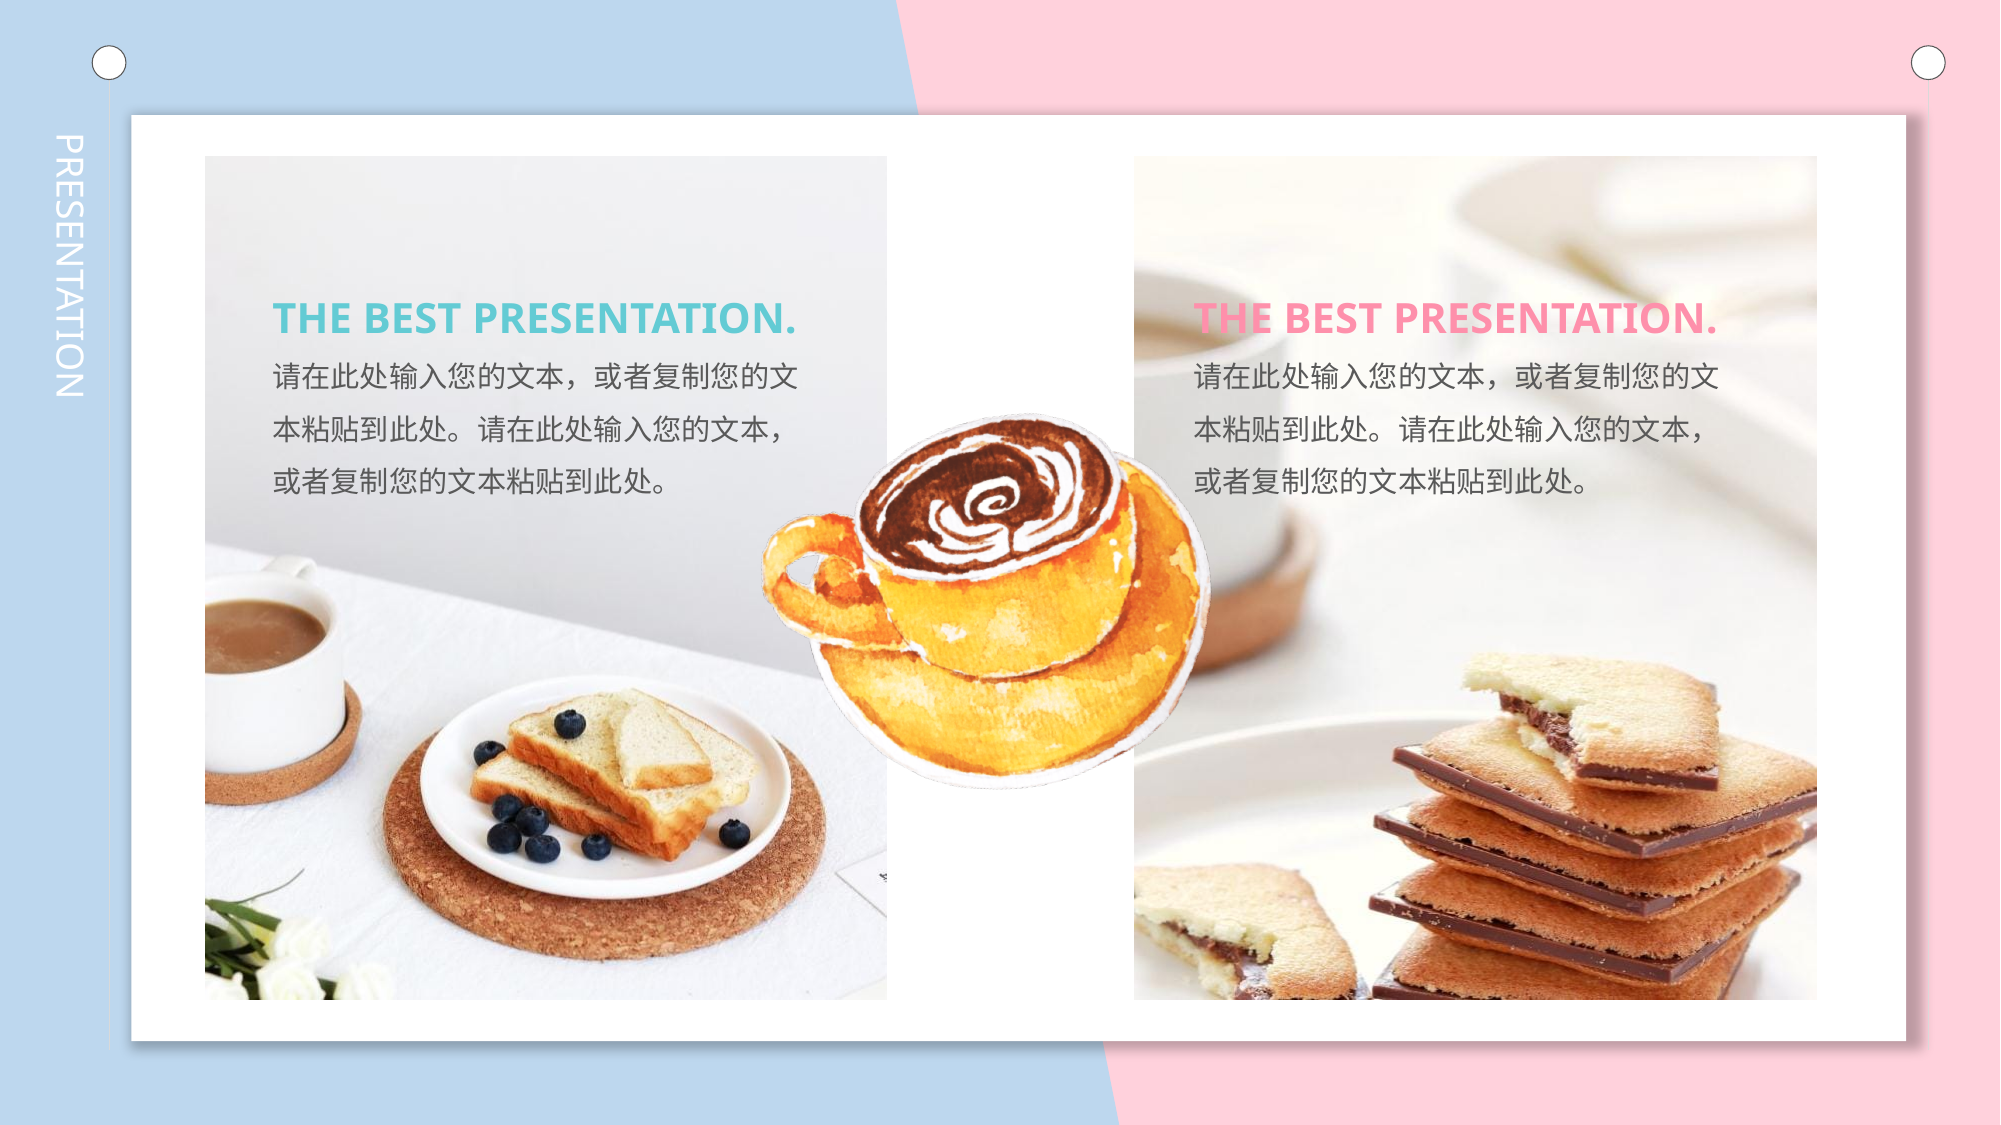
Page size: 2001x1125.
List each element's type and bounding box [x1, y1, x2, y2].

picture [740, 385, 1258, 825]
text_box [205, 156, 1160, 1000]
text_box [25, 45, 1946, 1051]
text_box [1160, 156, 2000, 1000]
